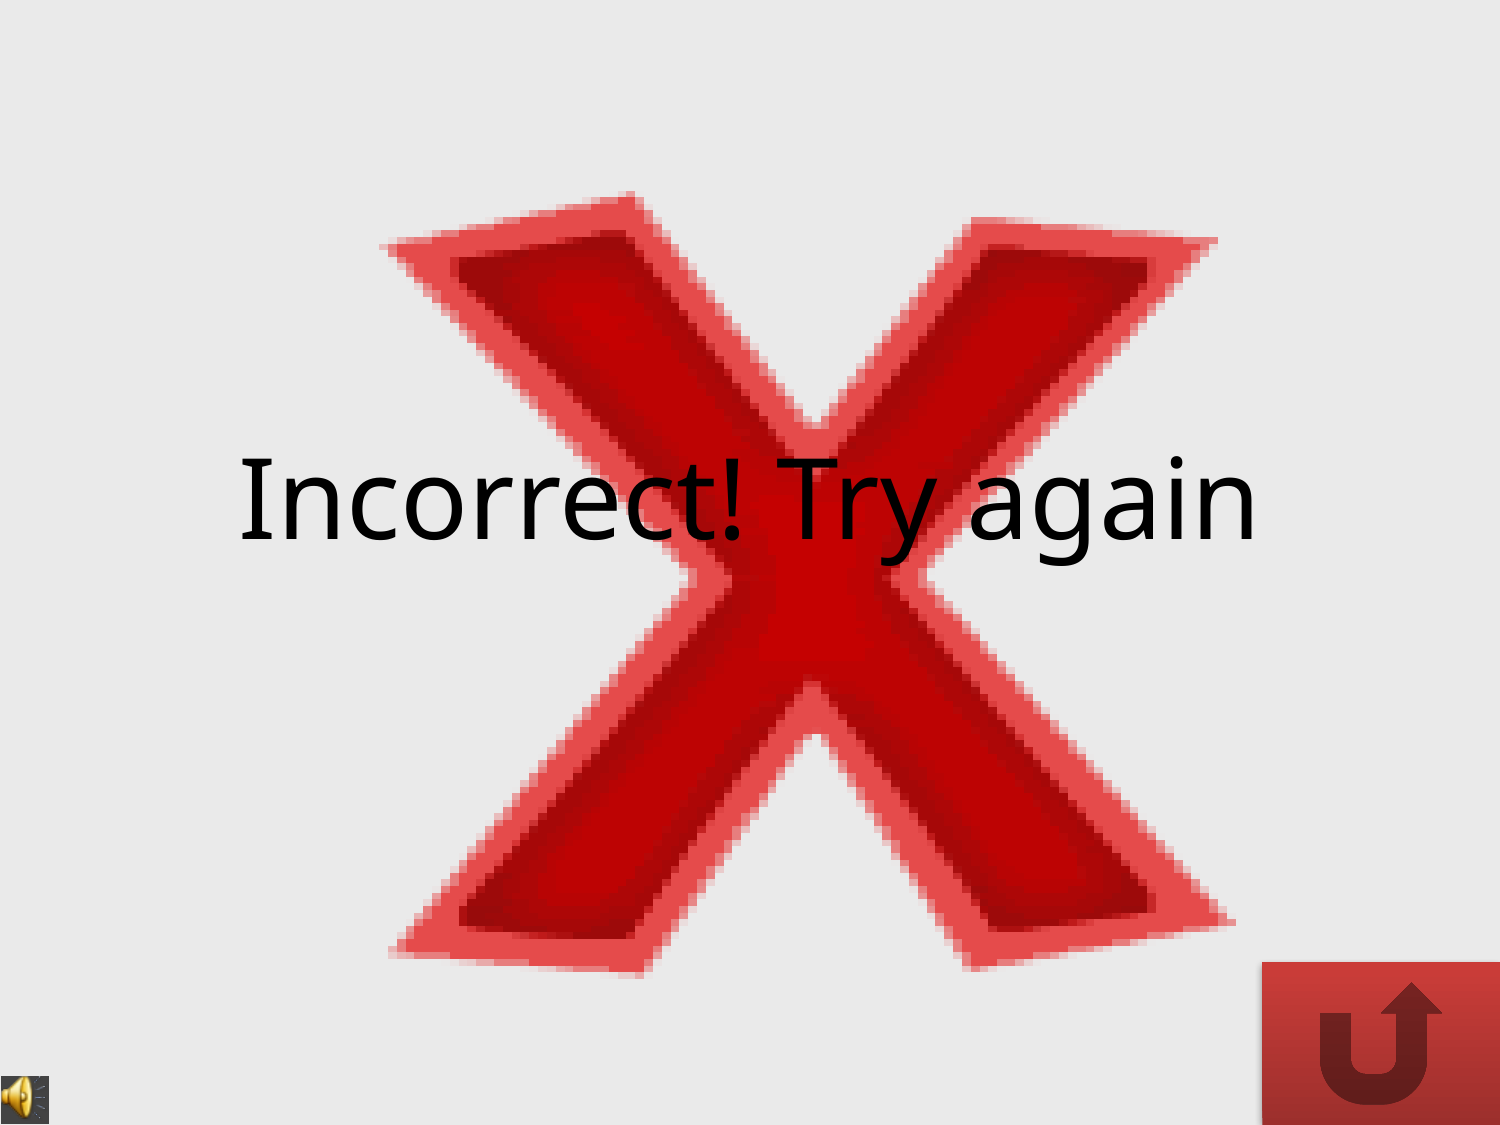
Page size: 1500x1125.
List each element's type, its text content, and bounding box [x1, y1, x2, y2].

text_box [1262, 962, 1500, 1125]
picture [0, 0, 1500, 1125]
list Incorrect! Try again [75, 262, 1425, 1005]
